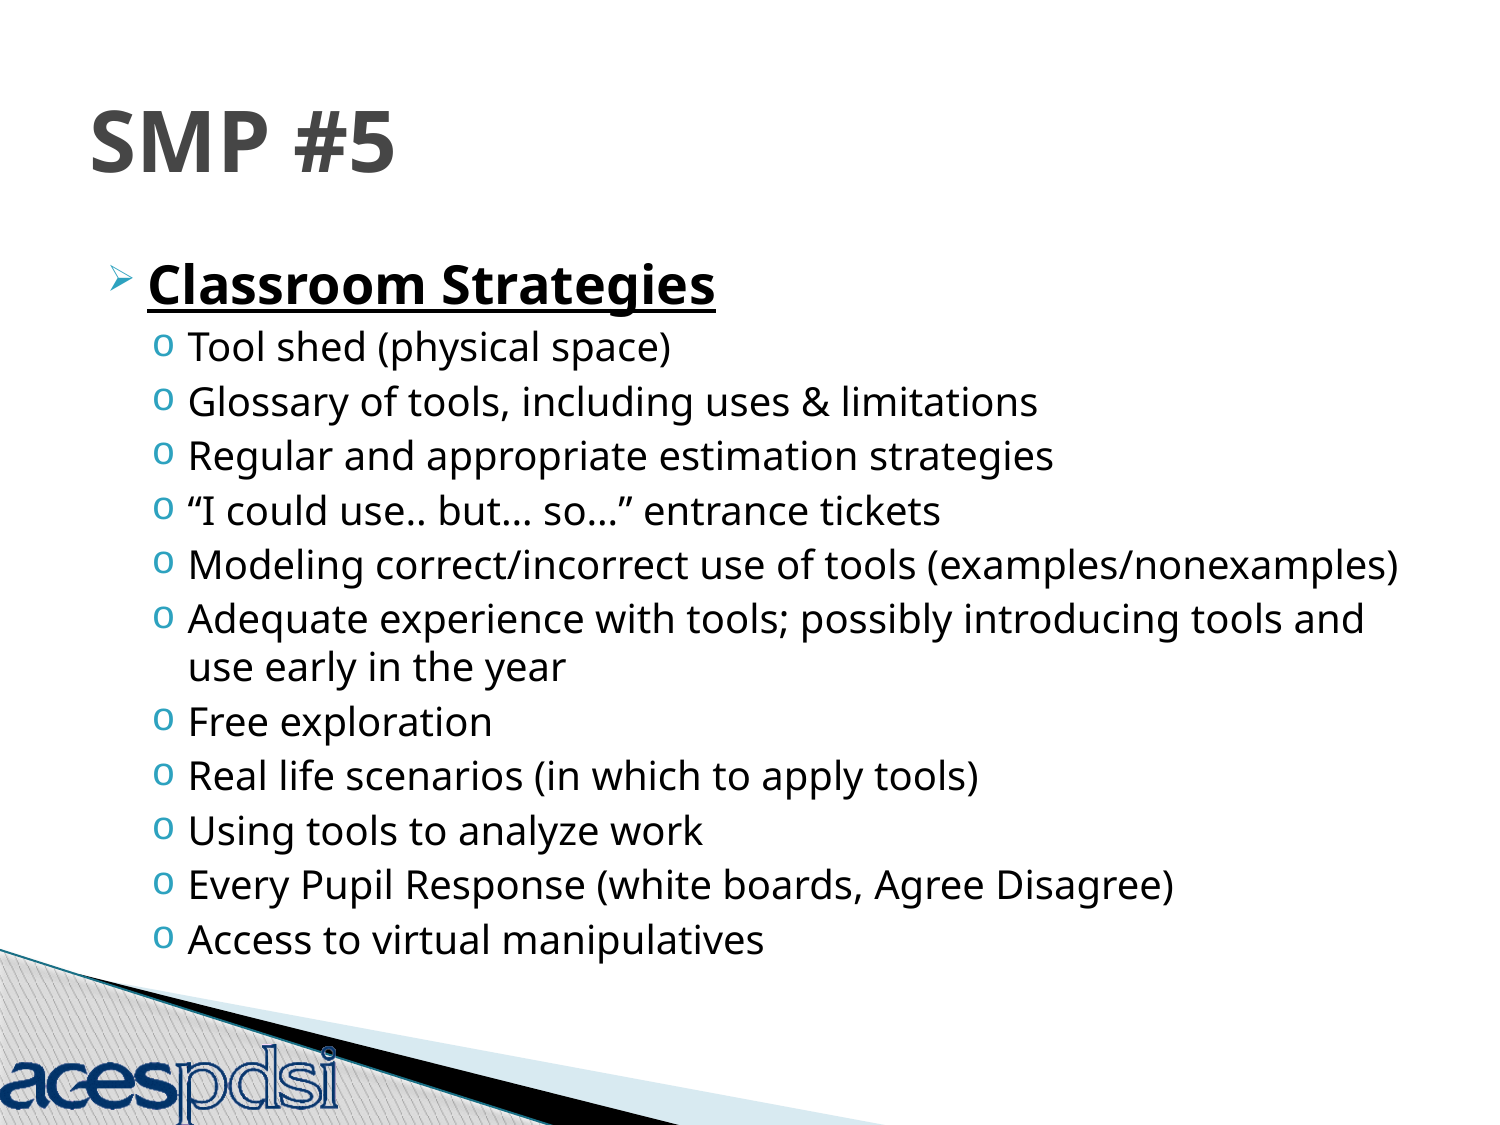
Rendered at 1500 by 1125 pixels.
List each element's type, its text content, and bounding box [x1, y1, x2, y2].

title SMP #5 [75, 45, 1425, 233]
picture [0, 1044, 338, 1125]
list Classroom Strategies Tool shed (physical space) Glossary of tools, including uses & limitations Regular and appropriate estimation strategies “I could use.. but… so…” entrance tickets Modeling correct/incorrect use of tools (examples/nonexamples) Adequate experience with tools; possibly introducing tools and use early in the year Free exploration Real life scenarios (in which to apply tools) Using tools to analyze work Every Pupil Response (white boards, Agree Disagree) Access to virtual manipulatives [75, 243, 1425, 986]
